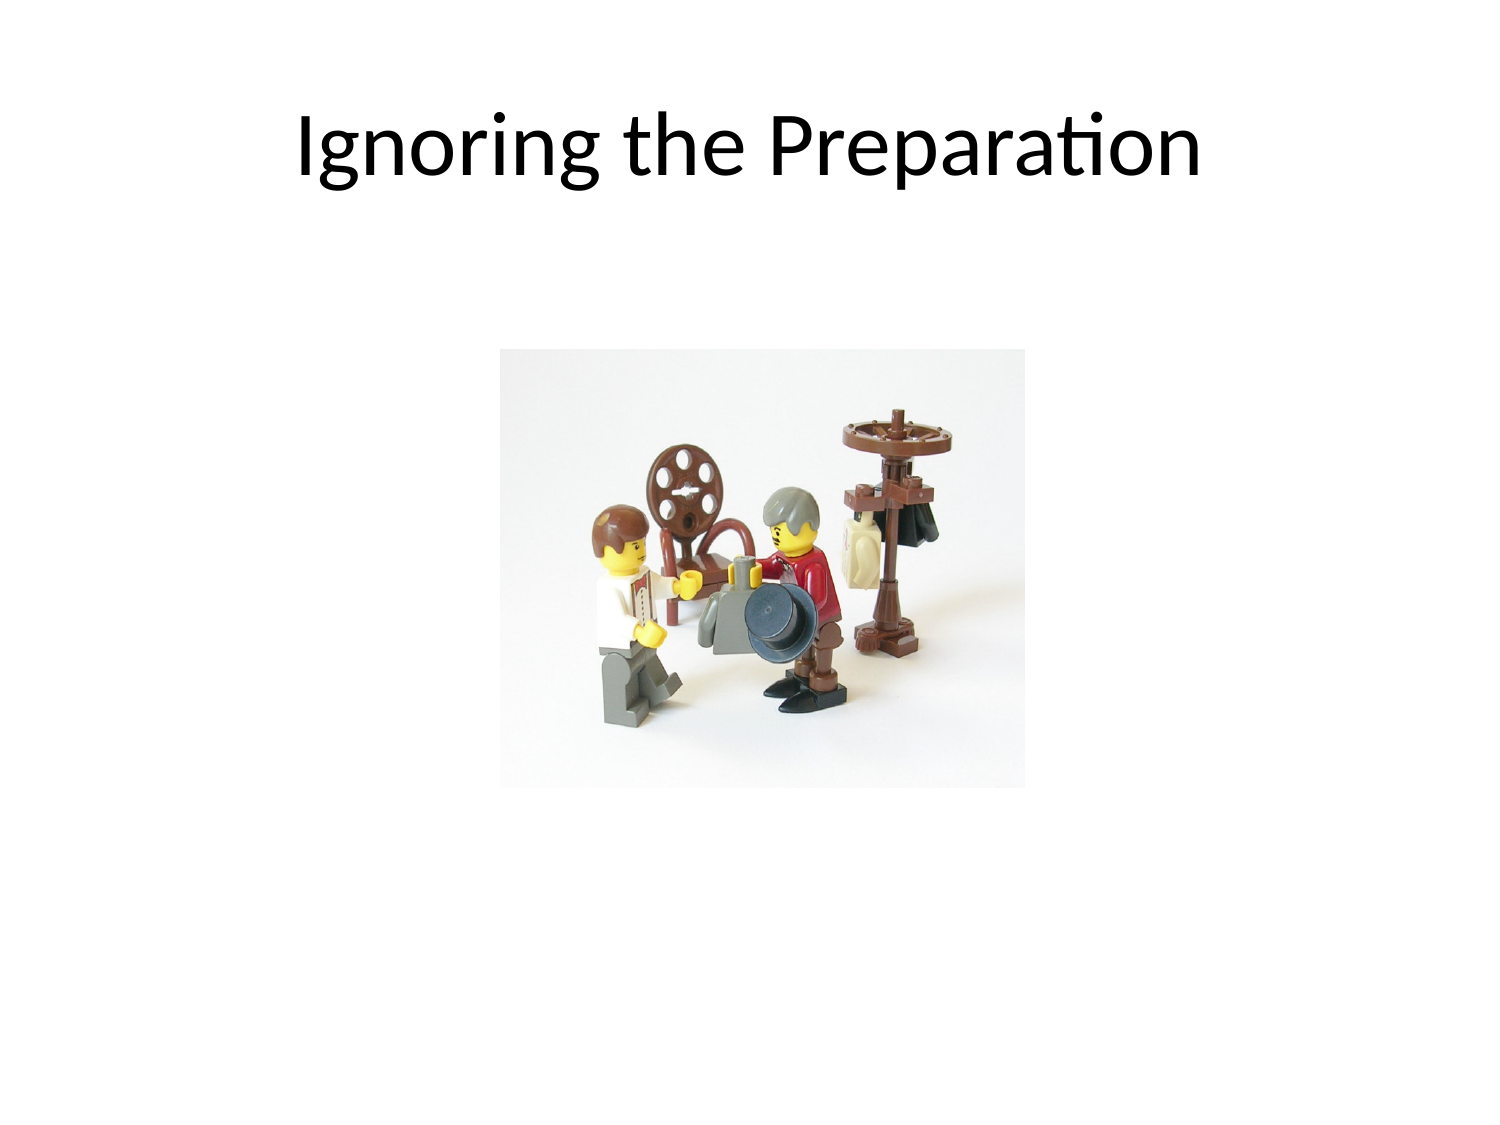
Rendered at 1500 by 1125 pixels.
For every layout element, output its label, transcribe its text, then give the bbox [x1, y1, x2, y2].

picture [499, 349, 1026, 788]
title Ignoring the Preparation [75, 45, 1425, 233]
